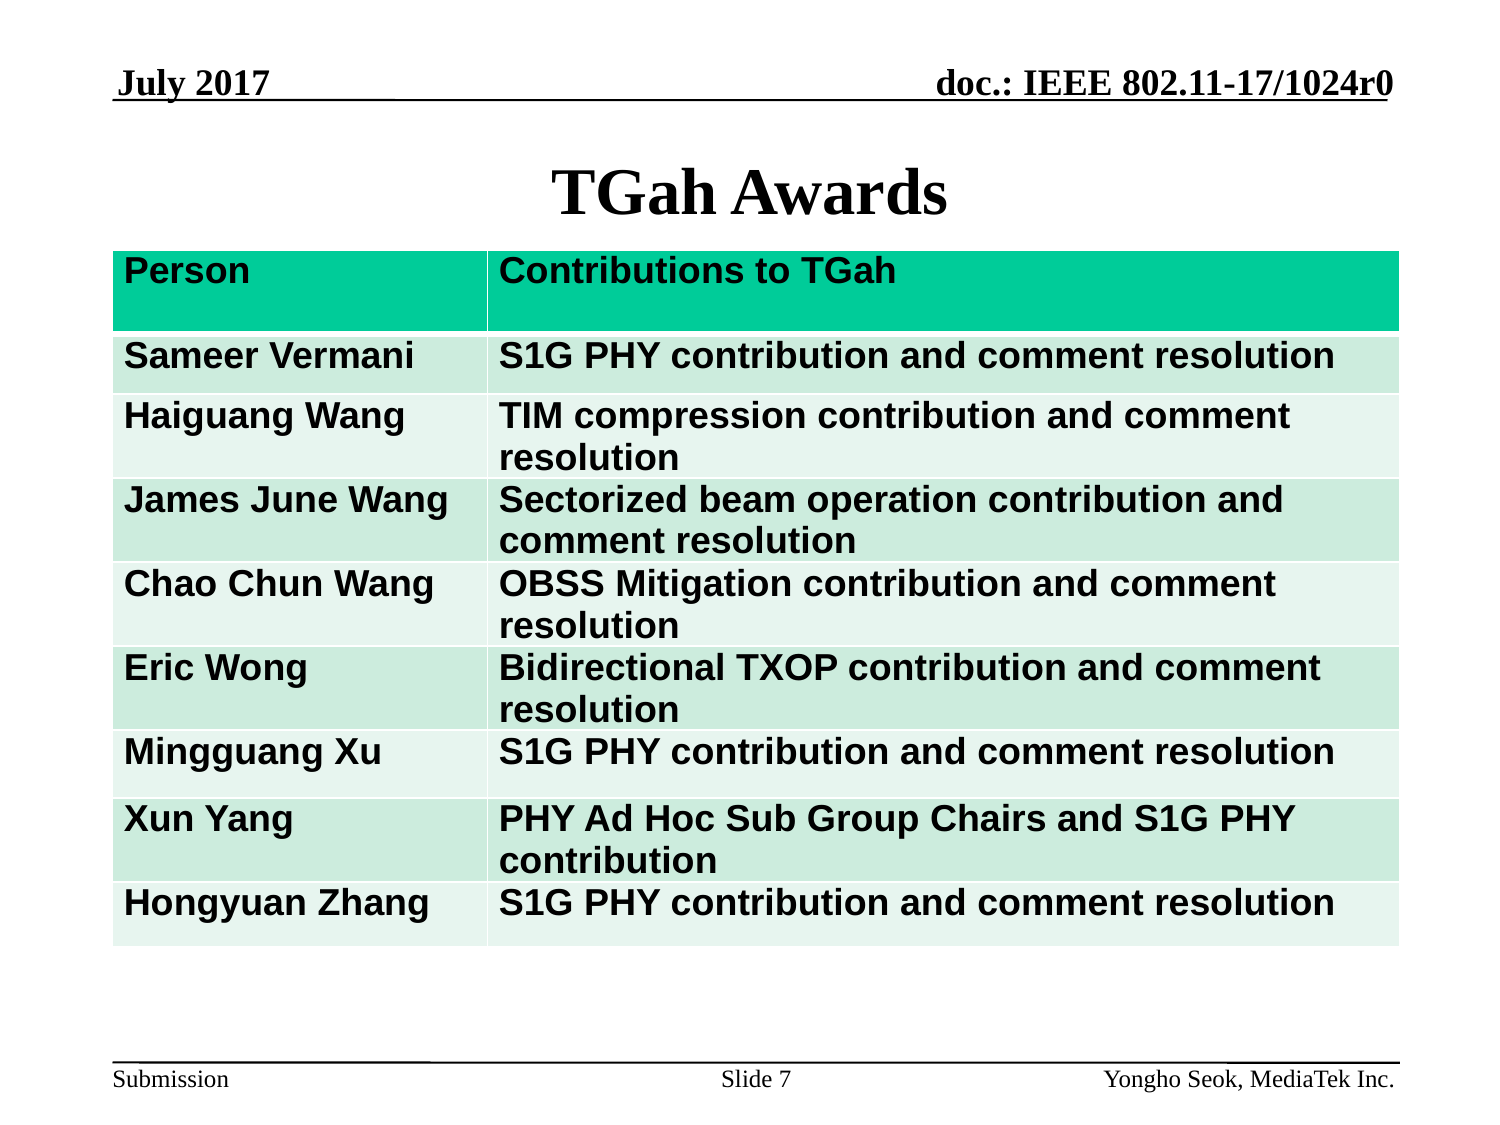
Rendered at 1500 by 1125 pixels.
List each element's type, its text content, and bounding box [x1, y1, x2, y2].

table_header Person [113, 251, 487, 331]
table_cell OBSS Mitigation contribution and comment resolution [488, 563, 1399, 645]
table_cell Hongyuan Zhang [113, 883, 487, 946]
table_cell TIM compression contribution and comment resolution [488, 395, 1399, 477]
table_cell S1G PHY contribution and comment resolution [488, 731, 1399, 797]
table_cell Eric Wong [113, 647, 487, 729]
footer Yongho Seok, MediaTek Inc. [1031, 1061, 1402, 1093]
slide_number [116, 58, 507, 104]
table_cell Bidirectional TXOP contribution and comment resolution [488, 647, 1399, 729]
table_cell Chao Chun Wang [113, 563, 487, 645]
table_cell PHY Ad Hoc Sub Group Chairs and S1G PHY contribution [488, 799, 1399, 881]
table_cell S1G PHY contribution and comment resolution [488, 883, 1399, 946]
table_cell Mingguang Xu [113, 731, 487, 797]
table_cell S1G PHY contribution and comment resolution [488, 337, 1399, 393]
slide_number Slide 7 [712, 1061, 800, 1123]
table_cell Sameer Vermani [113, 337, 487, 393]
table_cell James June Wang [113, 479, 487, 561]
table_cell Haiguang Wang [113, 395, 487, 477]
table_cell Xun Yang [113, 799, 487, 881]
title TGah Awards [112, 111, 1388, 249]
table_header Contributions to TGah [488, 251, 1399, 331]
table_cell Sectorized beam operation contribution and comment resolution [488, 479, 1399, 561]
